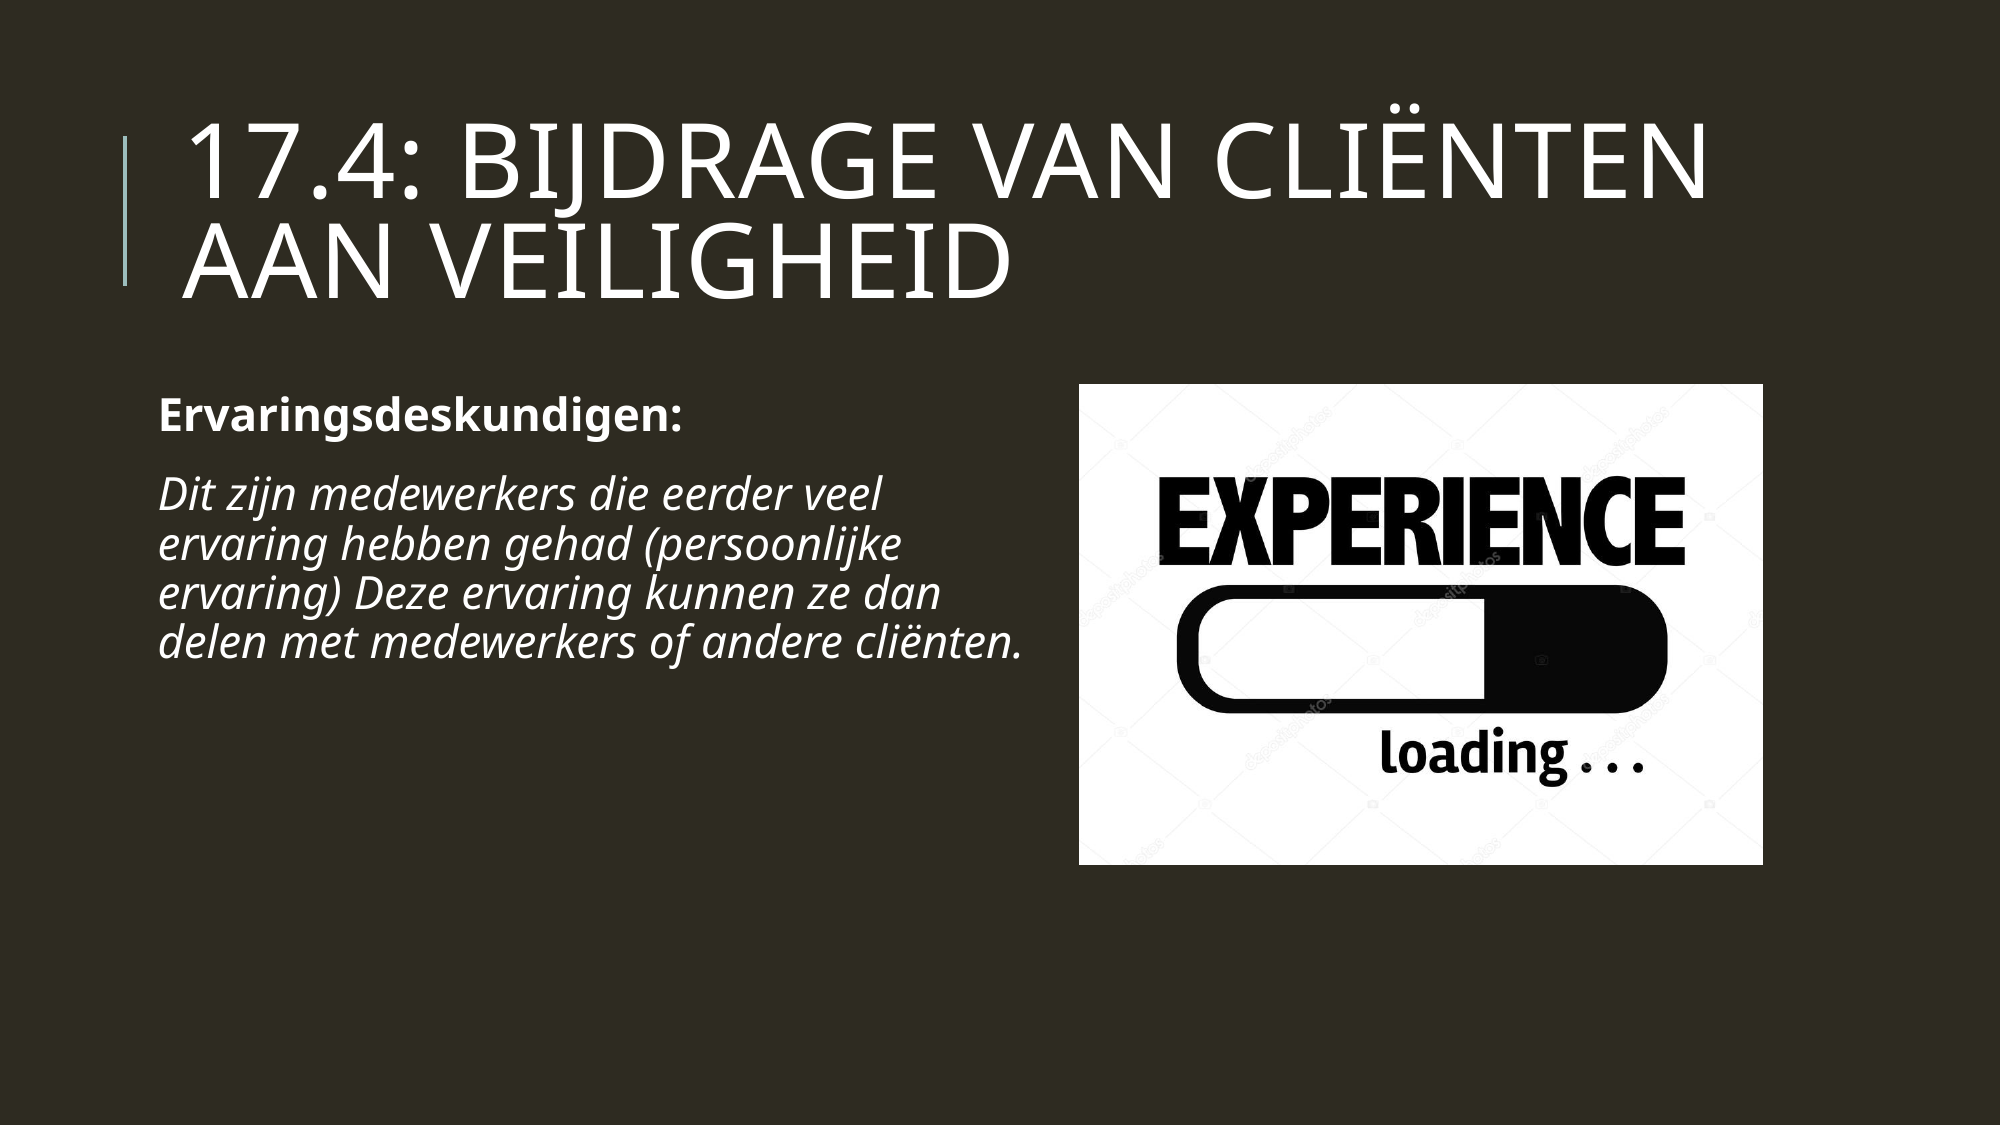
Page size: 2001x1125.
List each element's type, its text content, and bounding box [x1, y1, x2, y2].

list Ervaringsdeskundigen: Dit zijn medewerkers die eerder veel ervaring hebben gehad (persoonlijke ervaring) Deze ervaring kunnen ze dan delen met medewerkers of andere cliënten. [135, 384, 1045, 1009]
picture [1079, 384, 1763, 866]
title 17.4: Bijdrage van cliënten aan veiligheid [168, 96, 1763, 342]
